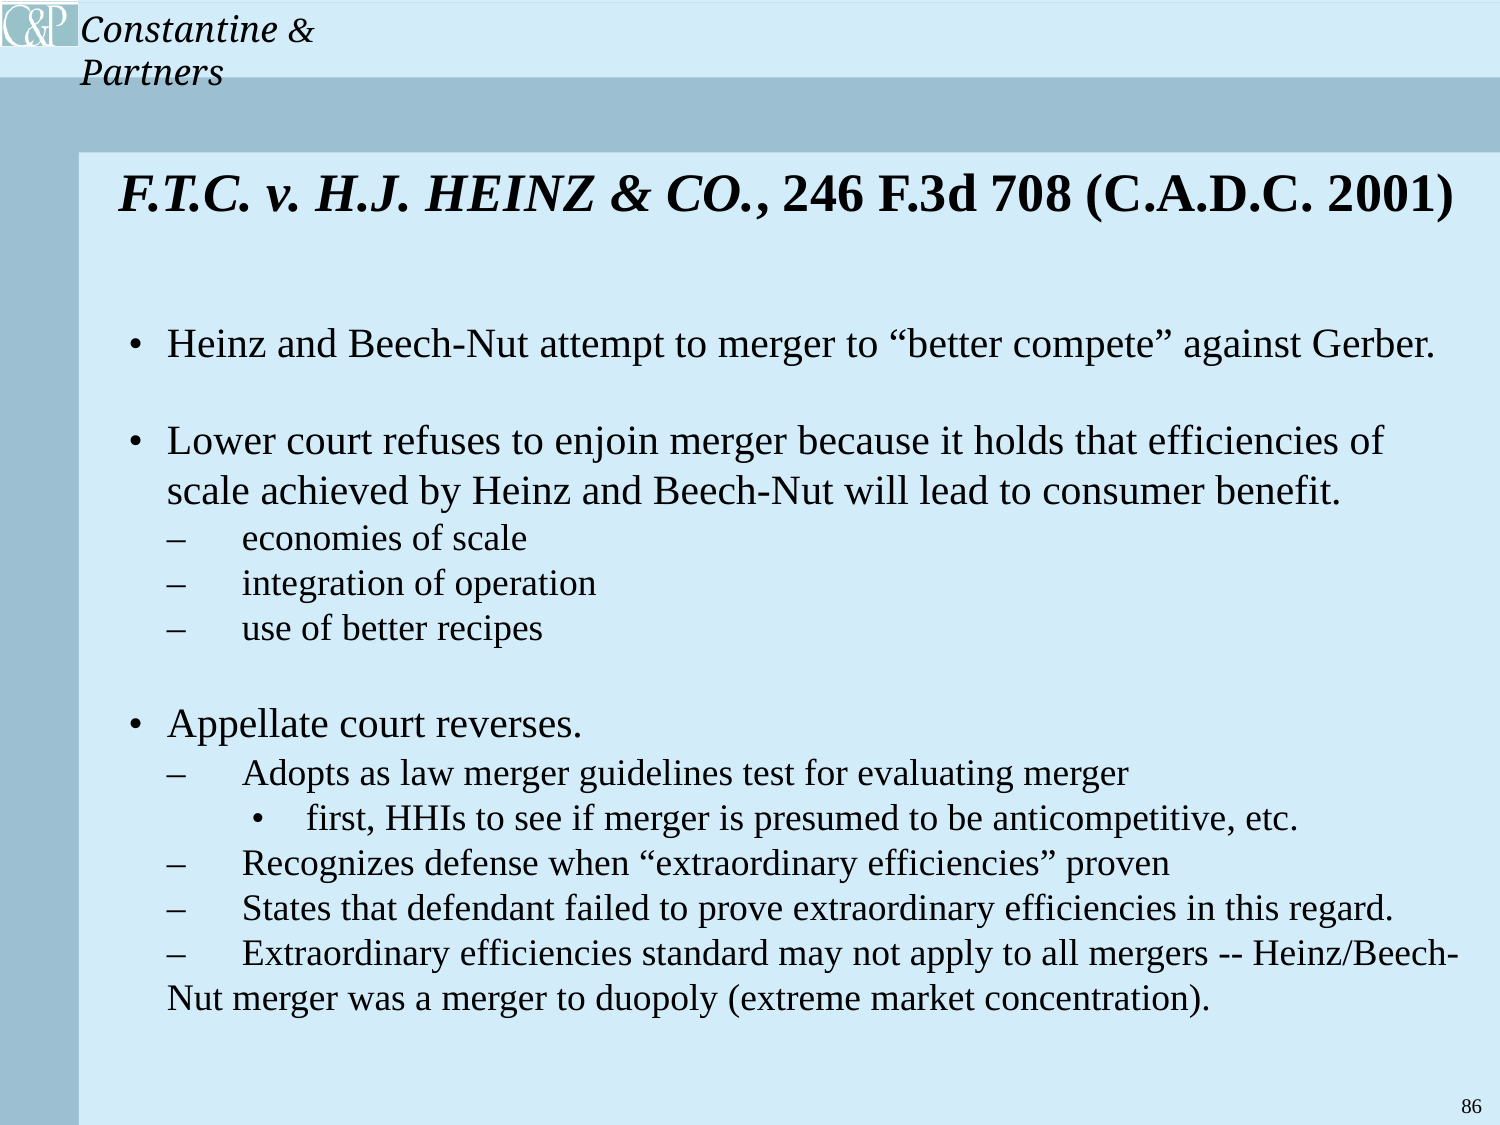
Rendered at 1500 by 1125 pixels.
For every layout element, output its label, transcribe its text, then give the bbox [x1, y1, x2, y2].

text_box F.T.C. v. H.J. HEINZ & CO., 246 F.3d 708 (C.A.D.C. 2001) [74, 149, 1500, 230]
text_box • Heinz and Beech-Nut attempt to merger to “better compete” against Gerber. • Lower court refuses to enjoin merger because it holds that efficiencies of scale achieved by Heinz and Beech-Nut will lead to consumer benefit. – economies of scale – integration of operation – use of better recipes • Appellate court reverses. – Adopts as law merger guidelines test for evaluating merger • first, HHIs to see if merger is presumed to be anticompetitive, etc. – Recognizes defense when “extraordinary efficiencies” proven – States that defendant failed to prove extraordinary efficiencies in this regard. – Extraordinary efficiencies standard may not apply to all mergers -- Heinz/Beech- Nut merger was a merger to duopoly (extreme market concentration). [74, 308, 1500, 1026]
